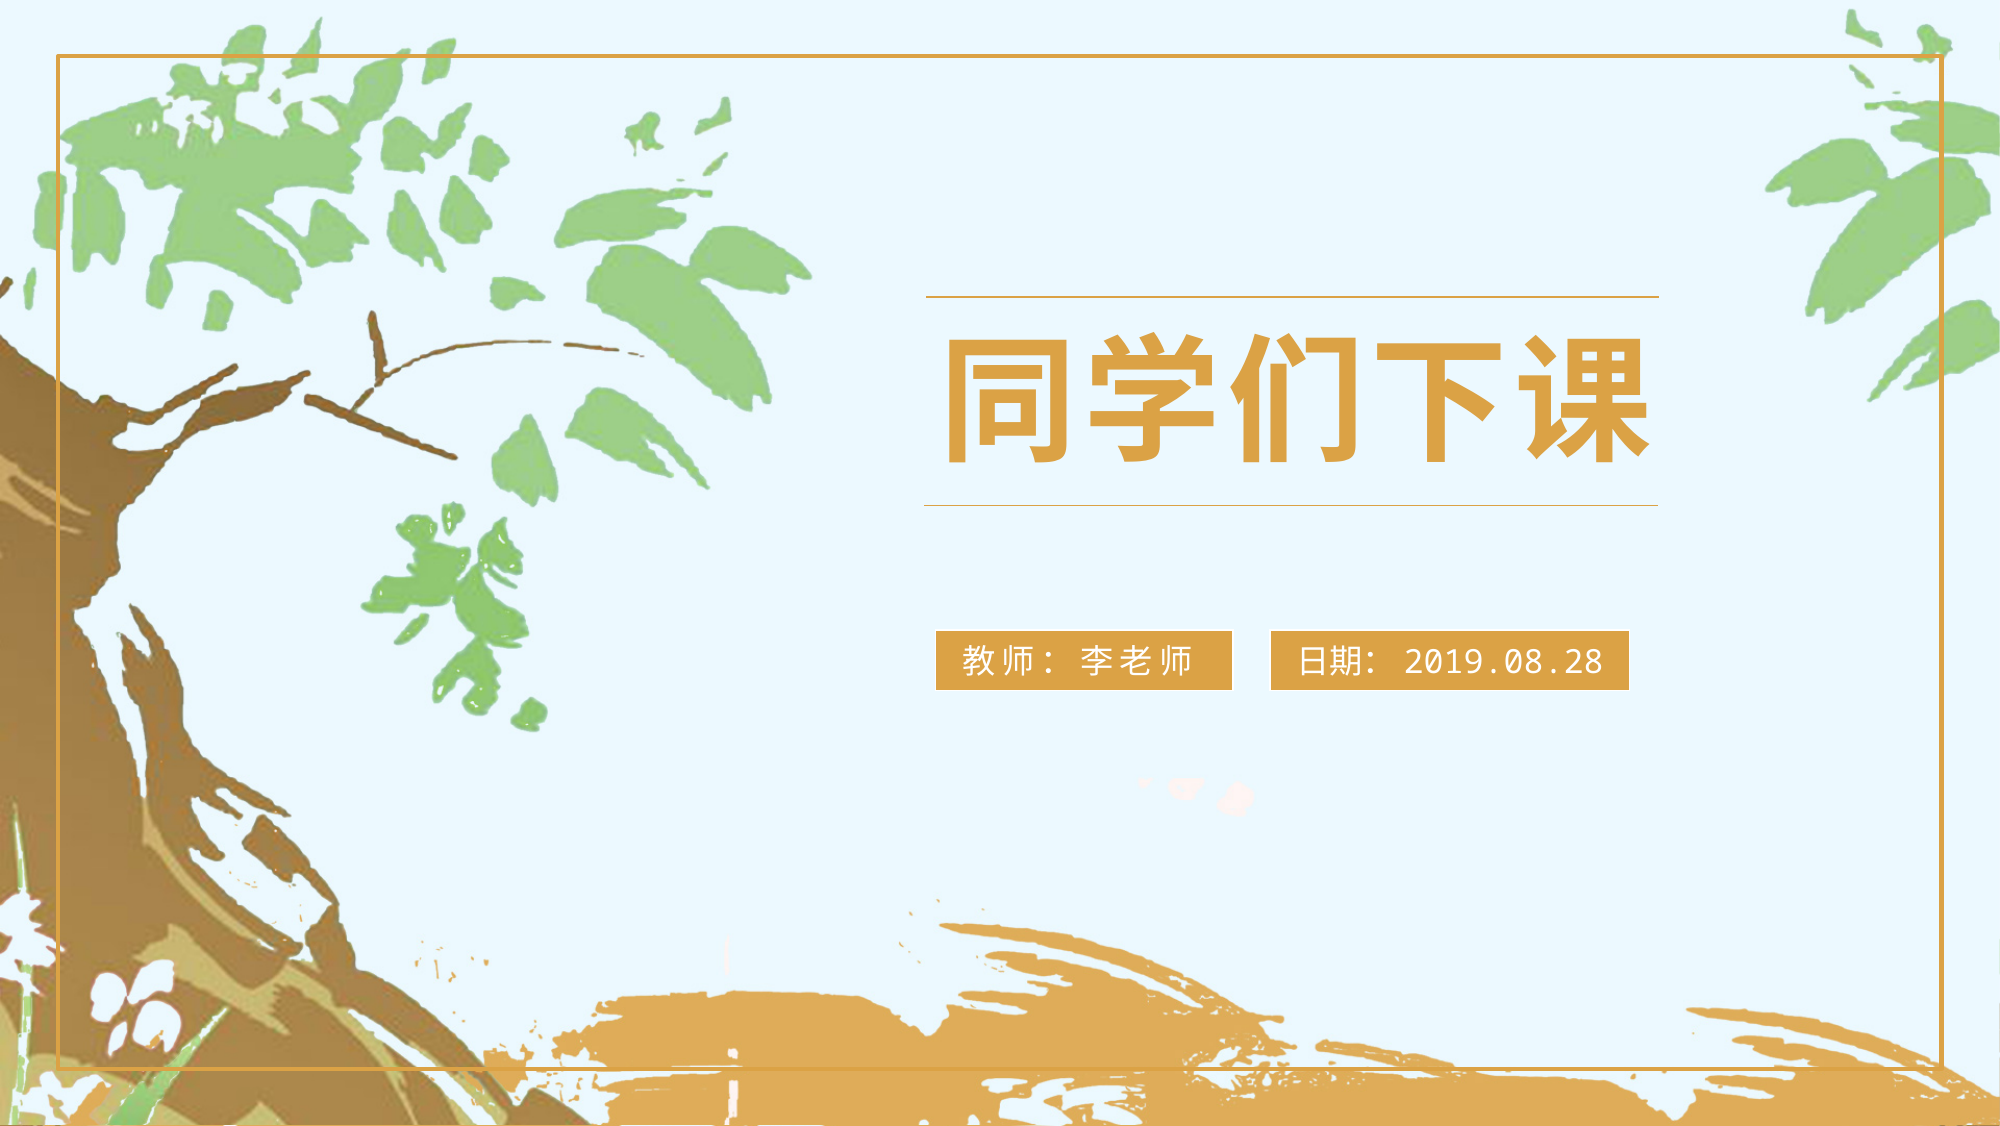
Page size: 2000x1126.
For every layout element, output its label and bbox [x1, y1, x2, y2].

text_box [935, 629, 1630, 691]
text_box [880, 296, 1712, 506]
picture [0, 0, 2000, 1126]
